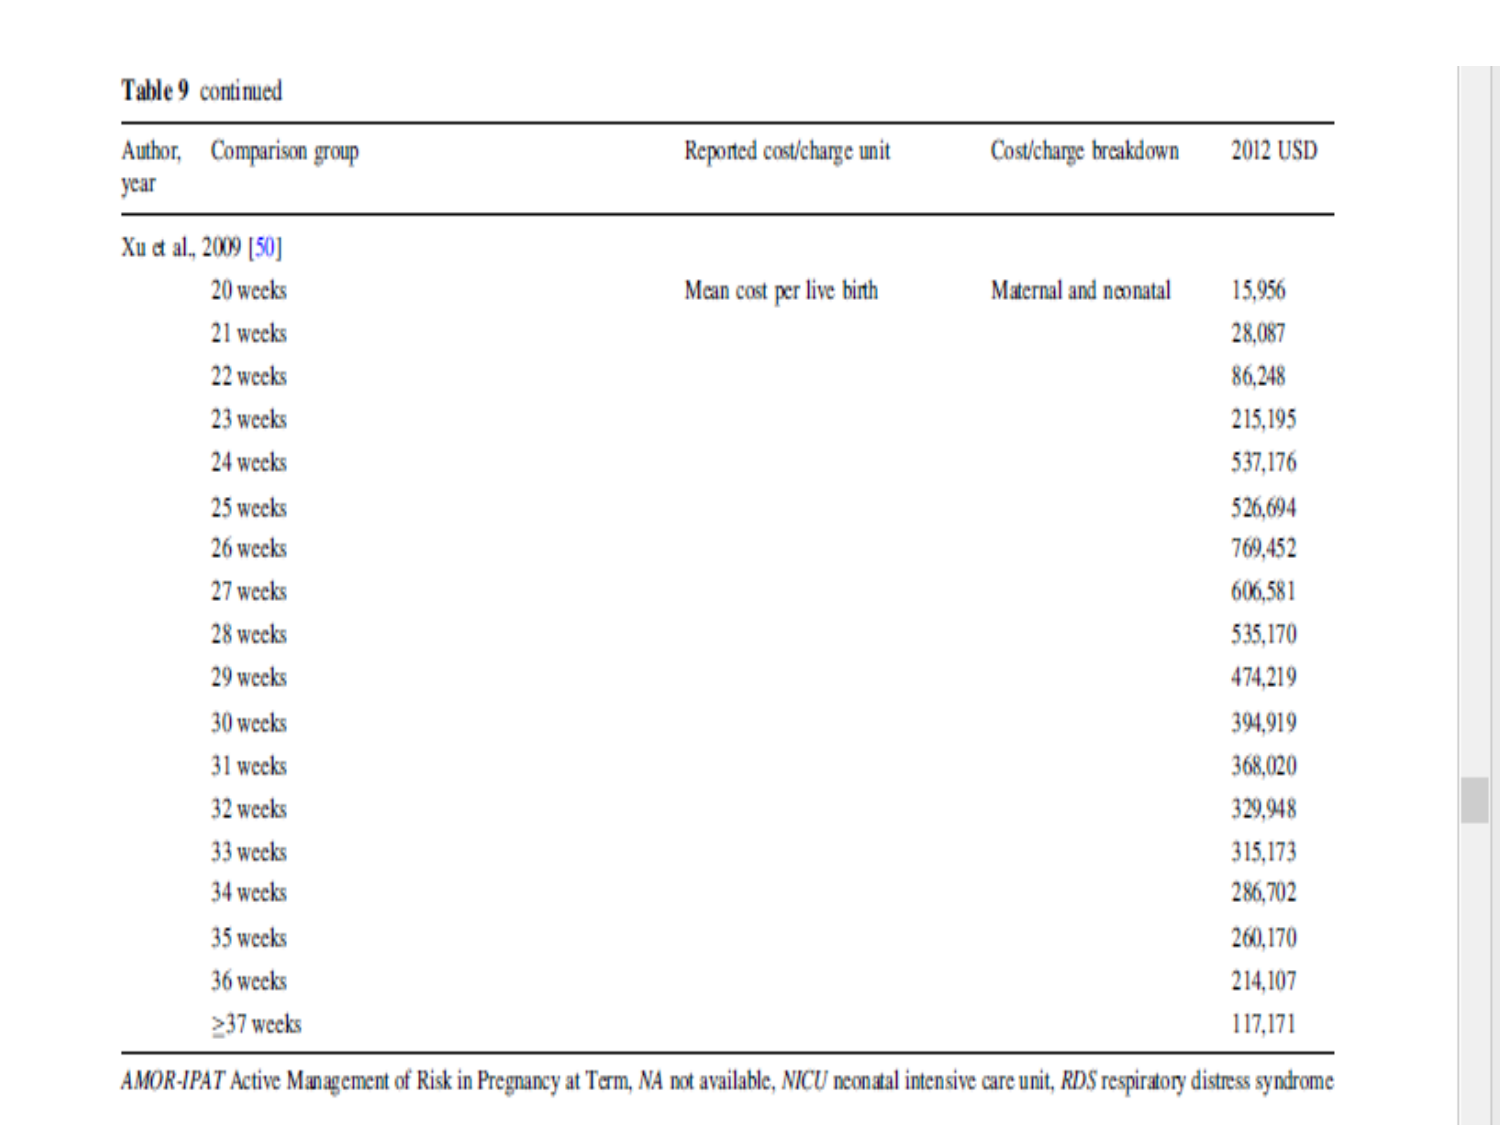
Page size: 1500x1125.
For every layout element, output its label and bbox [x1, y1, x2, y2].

list [41, 66, 1500, 1125]
